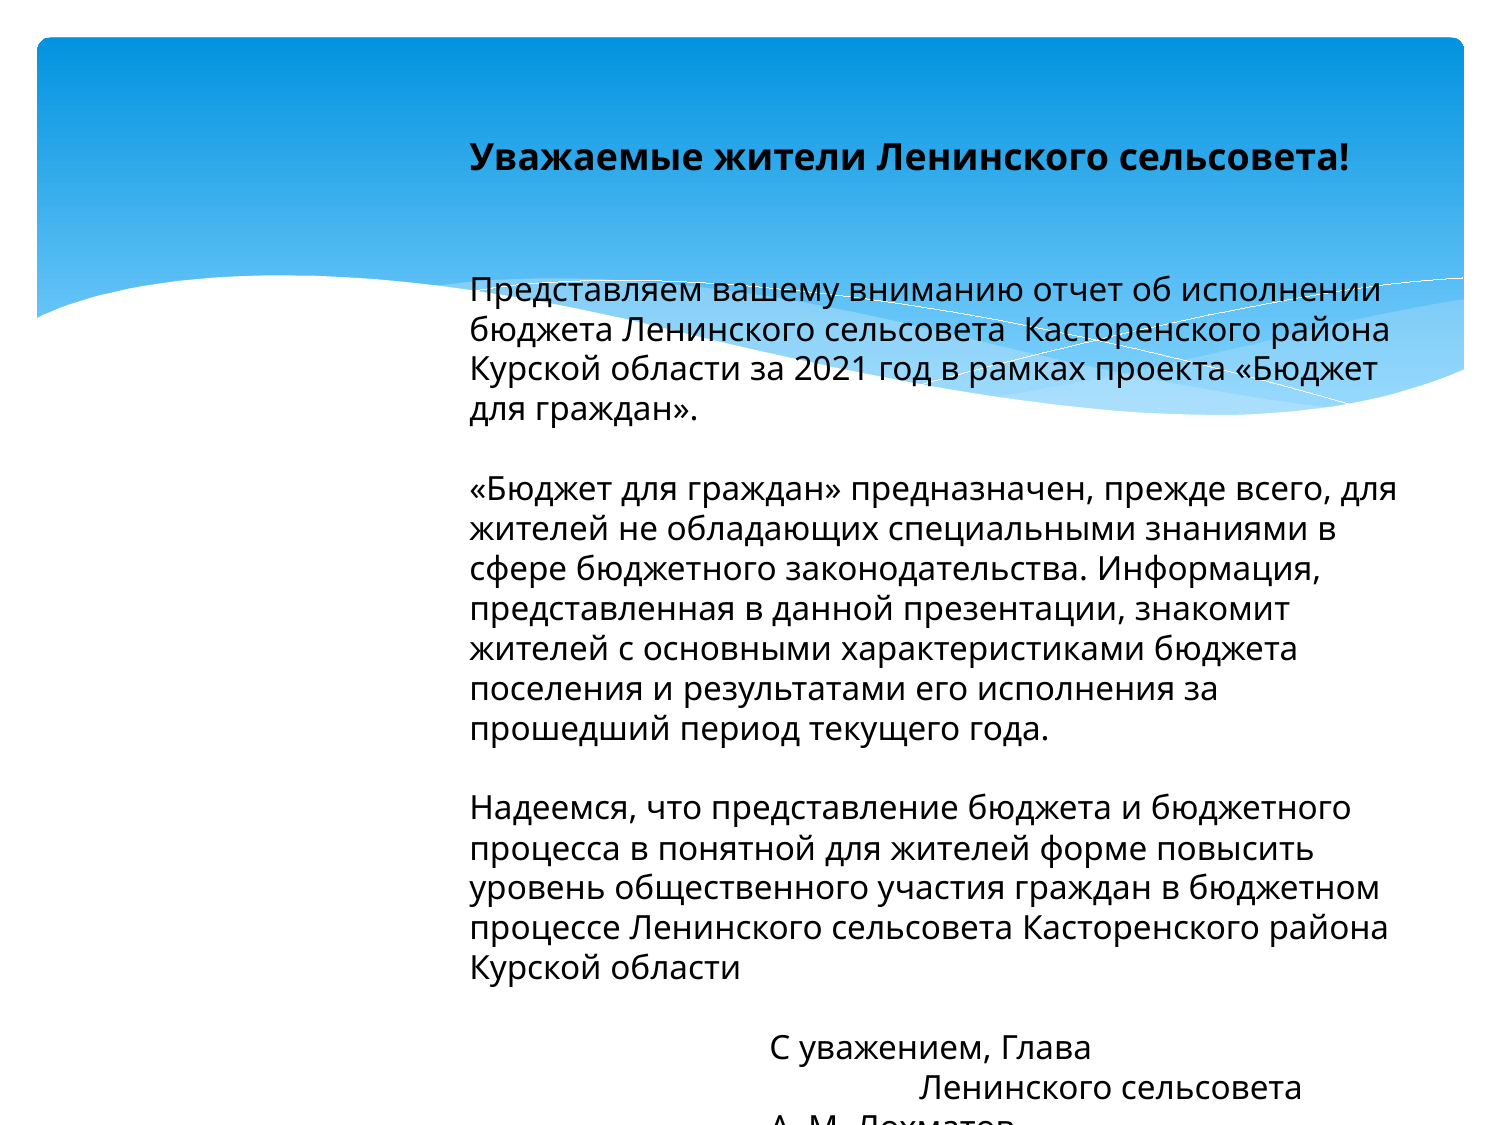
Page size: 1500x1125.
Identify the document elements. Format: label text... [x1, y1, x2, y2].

text_box Уважаемые жители Ленинского сельсовета! Представляем вашему вниманию отчет об исполнении бюджета Ленинского сельсовета Касторенского района Курской области за 2021 год в рамках проекта «Бюджет для граждан». «Бюджет для граждан» предназначен, прежде всего, для жителей не обладающих специальными знаниями в сфере бюджетного законодательства. Информация, представленная в данной презентации, знакомит жителей с основными характеристиками бюджета поселения и результатами его исполнения за прошедший период текущего года. Надеемся, что представление бюджета и бюджетного процесса в понятной для жителей форме повысить уровень общественного участия граждан в бюджетном процессе Ленинского сельсовета Касторенского района Курской области С уважением, Глава Ленинского сельсовета А. М. Лохматов [454, 125, 1435, 1125]
